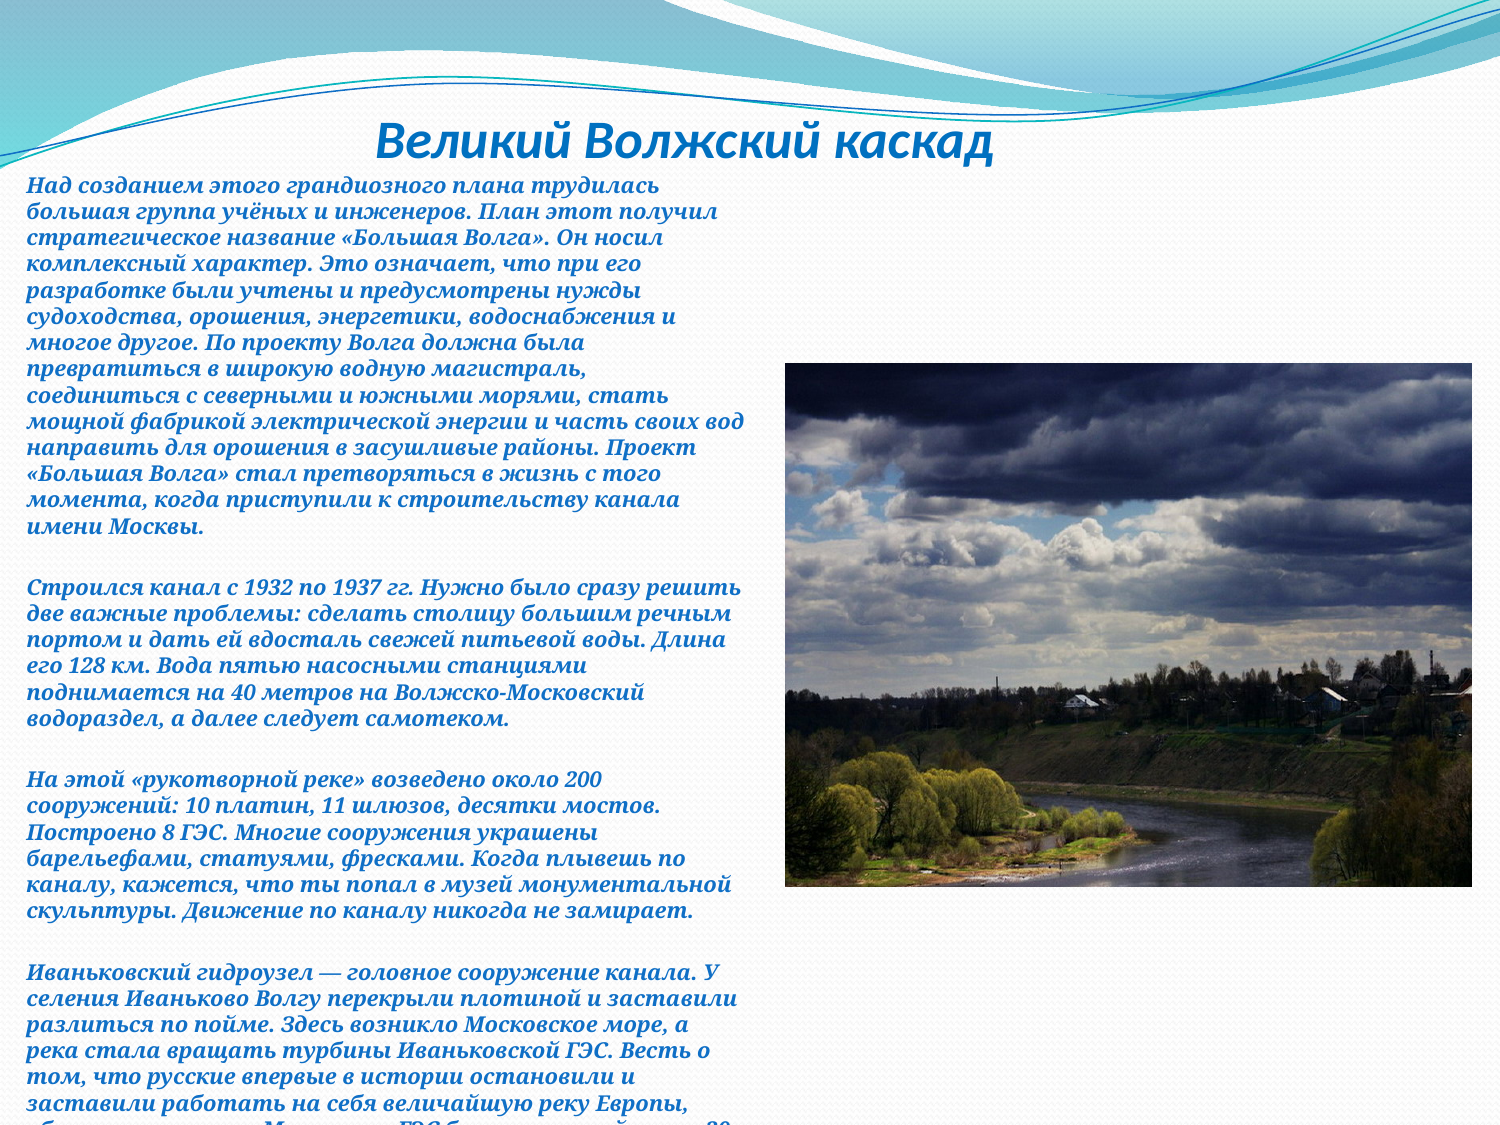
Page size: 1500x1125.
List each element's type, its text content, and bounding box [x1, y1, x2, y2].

title Великий Волжский каскад [375, 70, 1048, 170]
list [784, 363, 1472, 887]
list Над созданием этого грандиозного плана трудилась большая группа учёных и инженеров. План этот получил стратегическое название «Большая Волга». Он носил комплексный характер. Это означает, что при его разработке были учтены и предусмотрены нужды судоходства, орошения, энергетики, водоснабжения и многое другое. По проекту Волга должна была превратиться в широкую водную магистраль, соединиться с северными и южными морями, стать мощной фабрикой электрической энергии и часть своих вод направить для орошения в засушливые районы. Проект «Большая Волга» стал претворяться в жизнь с того момента, когда приступили к строительству канала имени Москвы. Строился канал с 1932 по 1937 гг. Нужно было сразу решить две важные проблемы: сделать столицу большим речным портом и дать ей вдосталь свежей питьевой воды. Длина его 128 км. Вода пятью насосными станциями поднимается на 40 метров на Волжско-Московский водораздел, а далее следует самотеком. На этой «рукотворной реке» возведено около 200 сооружений: 10 платин, 11 шлюзов, десятки мостов. Построено 8 ГЭС. Многие сооружения украшены барельефами, статуями, фресками. Когда плывешь по каналу, кажется, что ты попал в музей монументальной скульптуры. Движение по каналу никогда не замирает. Иваньковский гидроузел — головное сооружение канала. У селения Иваньково Волгу перекрыли плотиной и заставили разлиться по пойме. Здесь возникло Московское море, а река стала вращать турбины Иваньковской ГЭС. Весть о том, что русские впервые в истории остановили и заставили работать на себя величайшую реку Европы, облетела весь мир. Мощность ГЭС была скромной, всего 30 тыс. кВт. [23, 164, 750, 1079]
